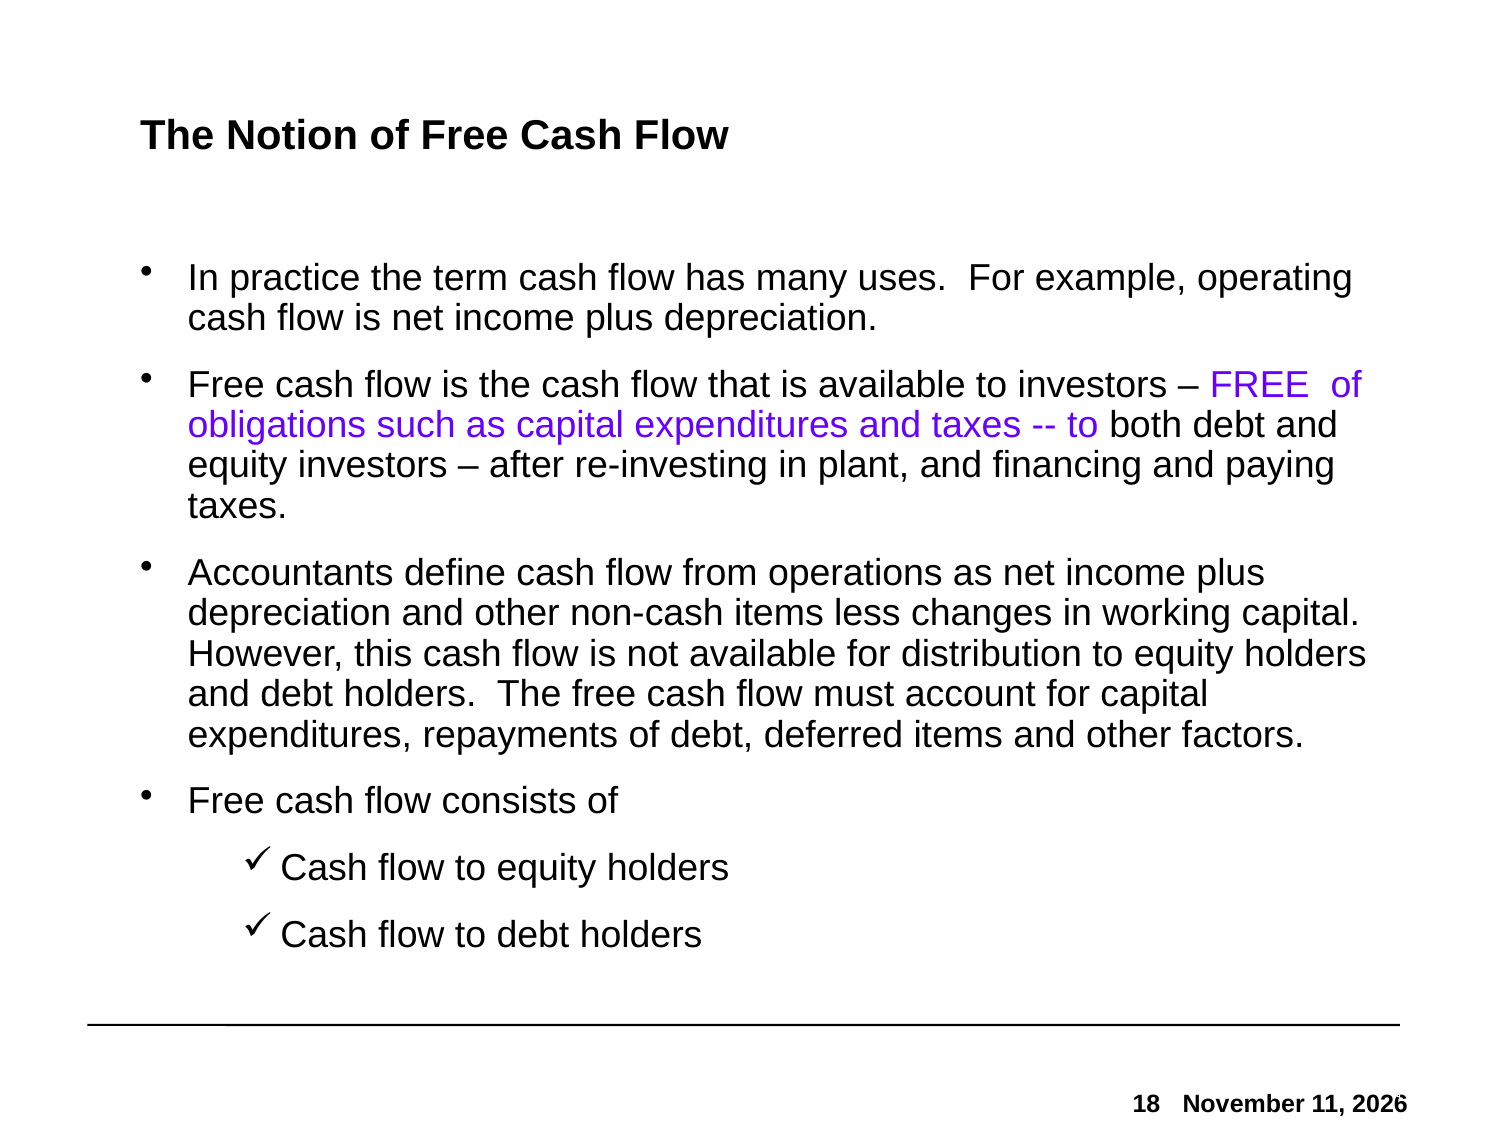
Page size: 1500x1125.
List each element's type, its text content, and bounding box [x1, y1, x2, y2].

title The Notion of Free Cash Flow [124, 99, 1401, 226]
list In practice the term cash flow has many uses. For example, operating cash flow is net income plus depreciation. Free cash flow is the cash flow that is available to investors – FREE of obligations such as capital expenditures and taxes -- to both debt and equity investors – after re-investing in plant, and financing and paying taxes. Accountants define cash flow from operations as net income plus depreciation and other non-cash items less changes in working capital. However, this cash flow is not available for distribution to equity holders and debt holders. The free cash flow must account for capital expenditures, repayments of debt, deferred items and other factors. Free cash flow consists of Cash flow to equity holders Cash flow to debt holders [124, 249, 1426, 1013]
